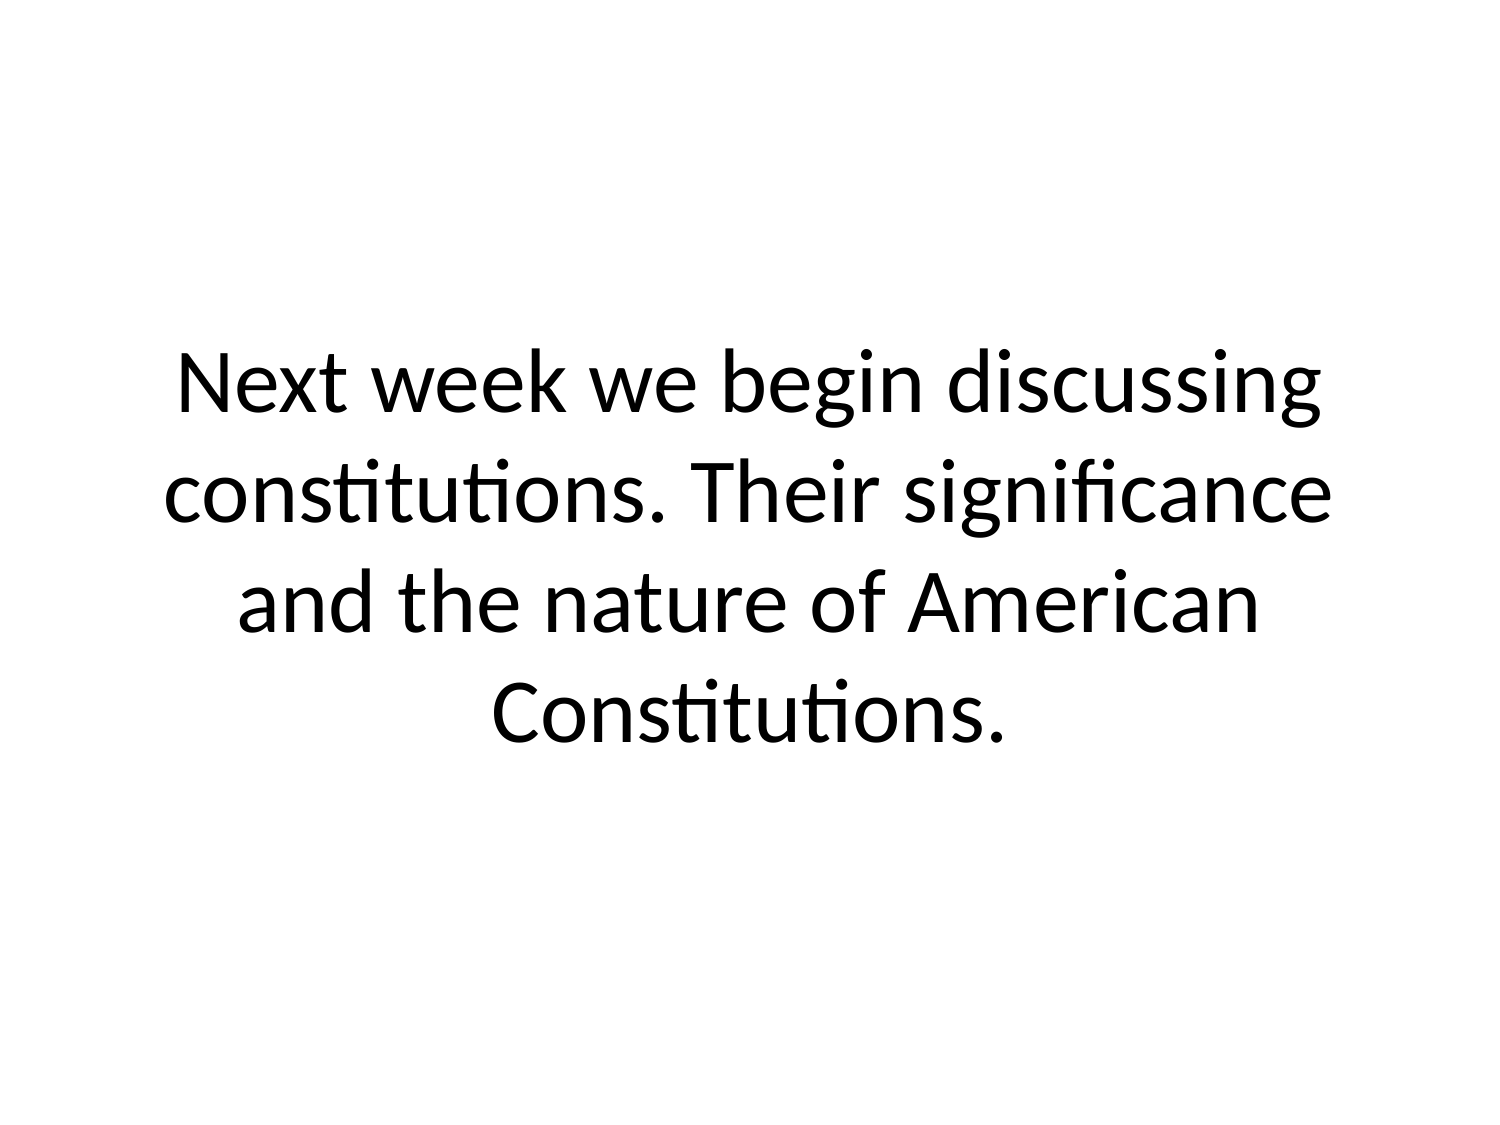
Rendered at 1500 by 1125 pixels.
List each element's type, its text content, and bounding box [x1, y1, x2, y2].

title Next week we begin discussing constitutions. Their significance and the nature of American Constitutions. [74, 44, 1426, 1038]
